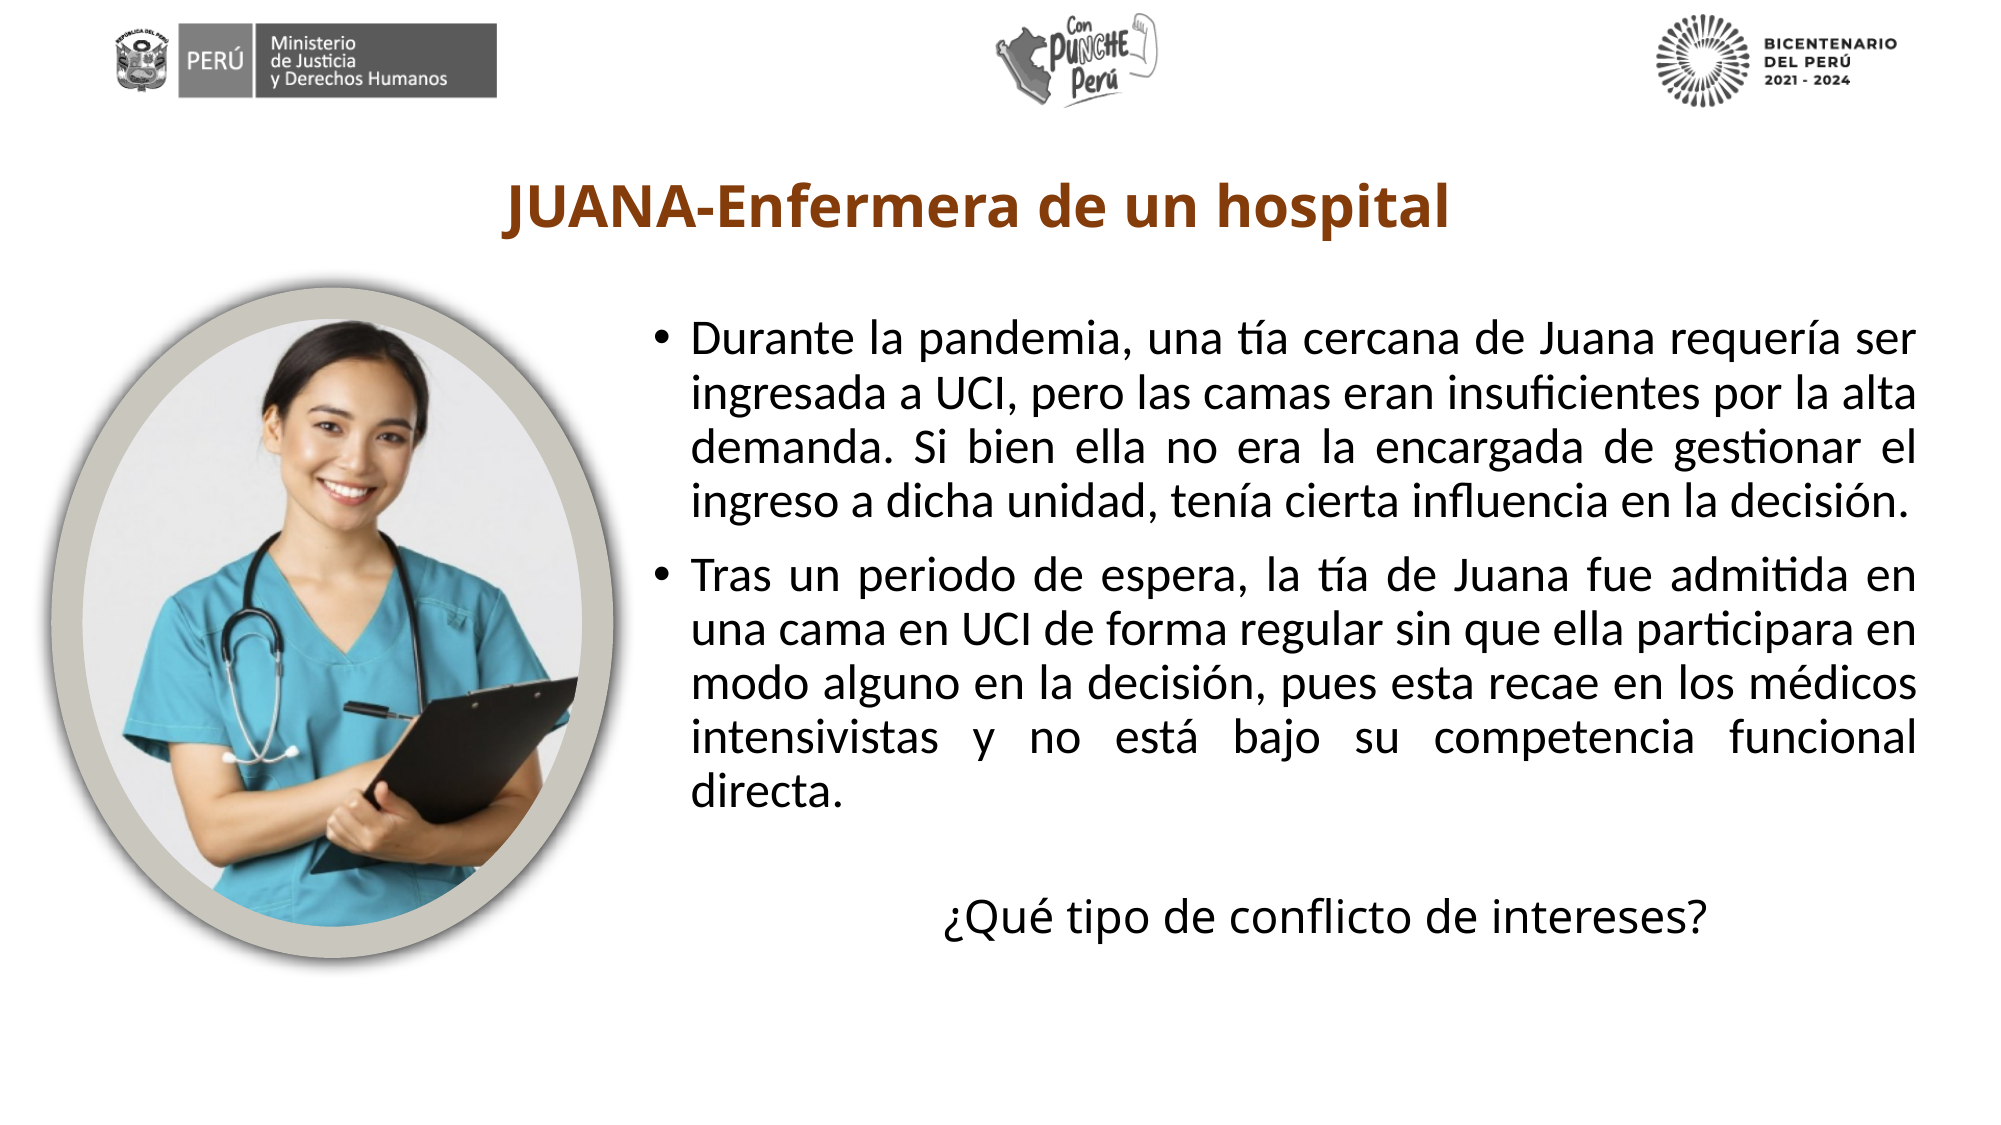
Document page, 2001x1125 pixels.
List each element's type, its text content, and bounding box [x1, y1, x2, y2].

text_box ¿Qué tipo de conflicto de intereses? [917, 886, 1735, 964]
text_box JUANA-Enfermera de un hospital [192, 169, 1781, 275]
picture [66, 303, 598, 943]
picture [0, 0, 2000, 119]
list Durante la pandemia, una tía cercana de Juana requería ser ingresada a UCI, pero las camas eran insuficientes por la alta demanda. Si bien ella no era la encargada de gestionar el ingreso a dicha unidad, tenía cierta influencia en la decisión. Tras un periodo de espera, la tía de Juana fue admitida en una cama en UCI de forma regular sin que ella participara en modo alguno en la decisión, pues esta recae en los médicos intensivistas y no está bajo su competencia funcional directa. [638, 304, 1934, 858]
